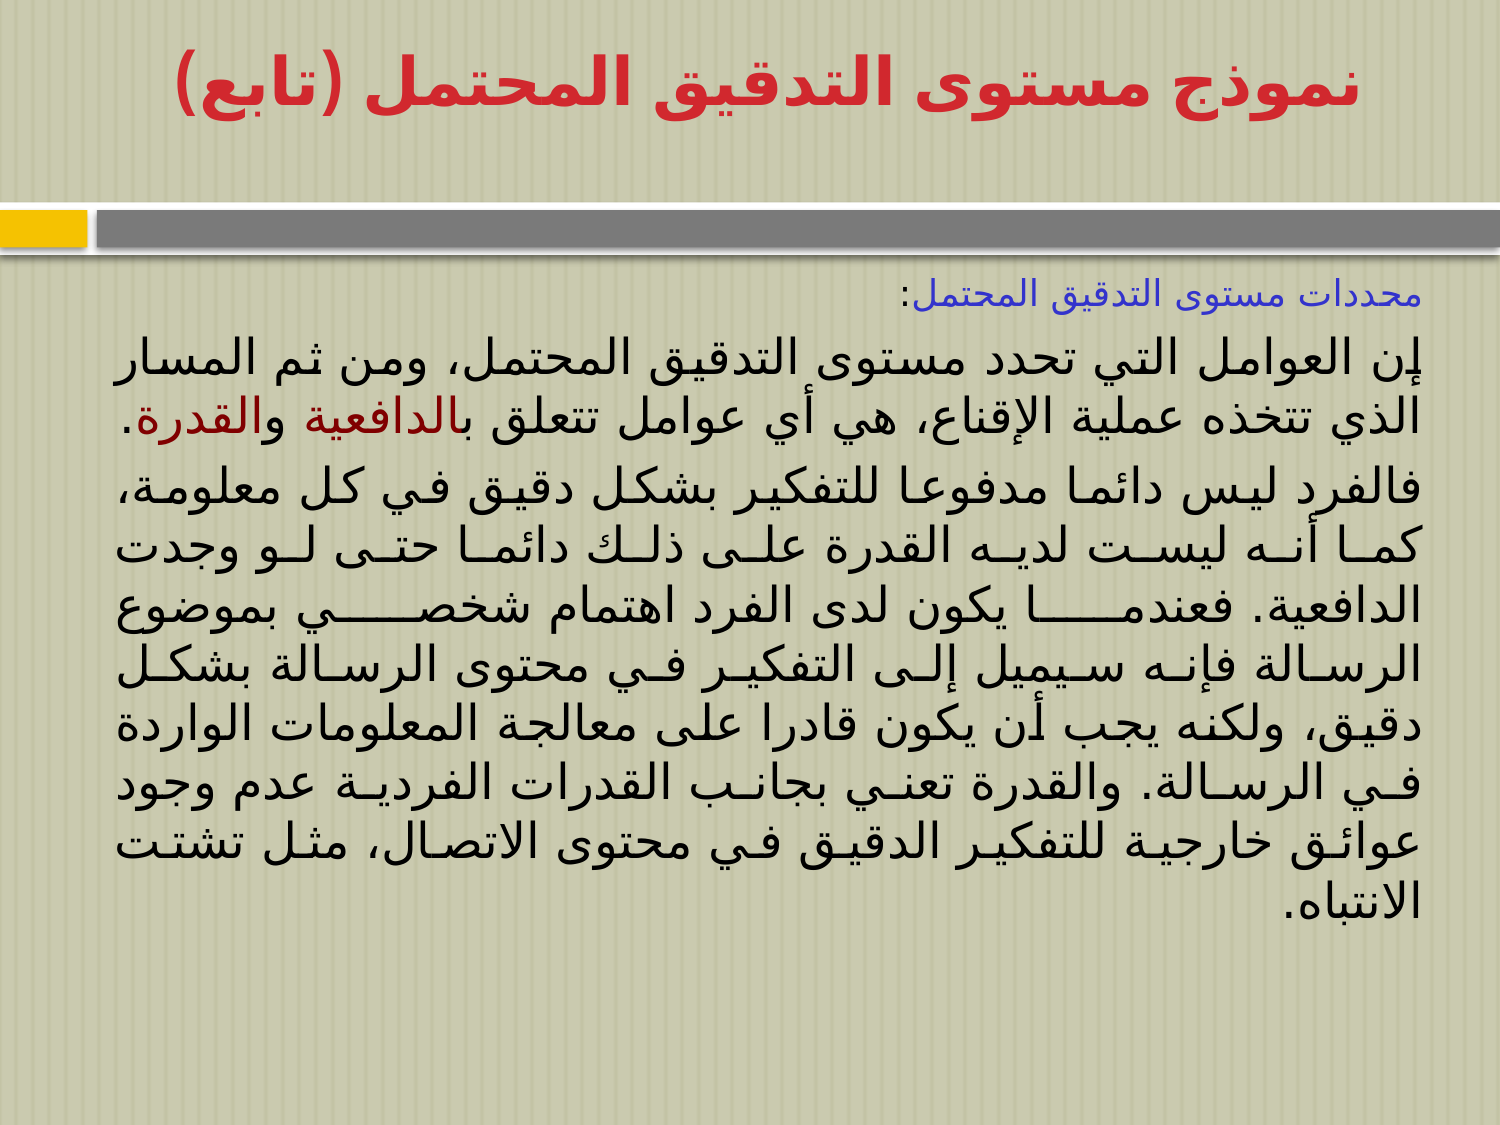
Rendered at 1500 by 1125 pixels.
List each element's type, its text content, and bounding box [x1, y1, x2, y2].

list محددات مستوى التدقيق المحتمل: إن العوامل التي تحدد مستوى التدقيق المحتمل، ومن ثم المسار الذي تتخذه عملية الإقناع، هي أي عوامل تتعلق بالدافعية والقدرة. فالفرد ليس دائما مدفوعا للتفكير بشكل دقيق في كل معلومة، كما أنه ليست لديه القدرة على ذلك دائما حتى لو وجدت الدافعية. فعندما يكون لدى الفرد اهتمام شخصي بموضوع الرسالة فإنه سيميل إلى التفكير في محتوى الرسالة بشكل دقيق، ولكنه يجب أن يكون قادرا على معالجة المعلومات الواردة في الرسالة. والقدرة تعني بجانب القدرات الفردية عدم وجود عوائق خارجية للتفكير الدقيق في محتوى الاتصال، مثل تشتت الانتباه. [100, 262, 1438, 1000]
title نموذج مستوى التدقيق المحتمل (تابع) [100, 37, 1438, 200]
